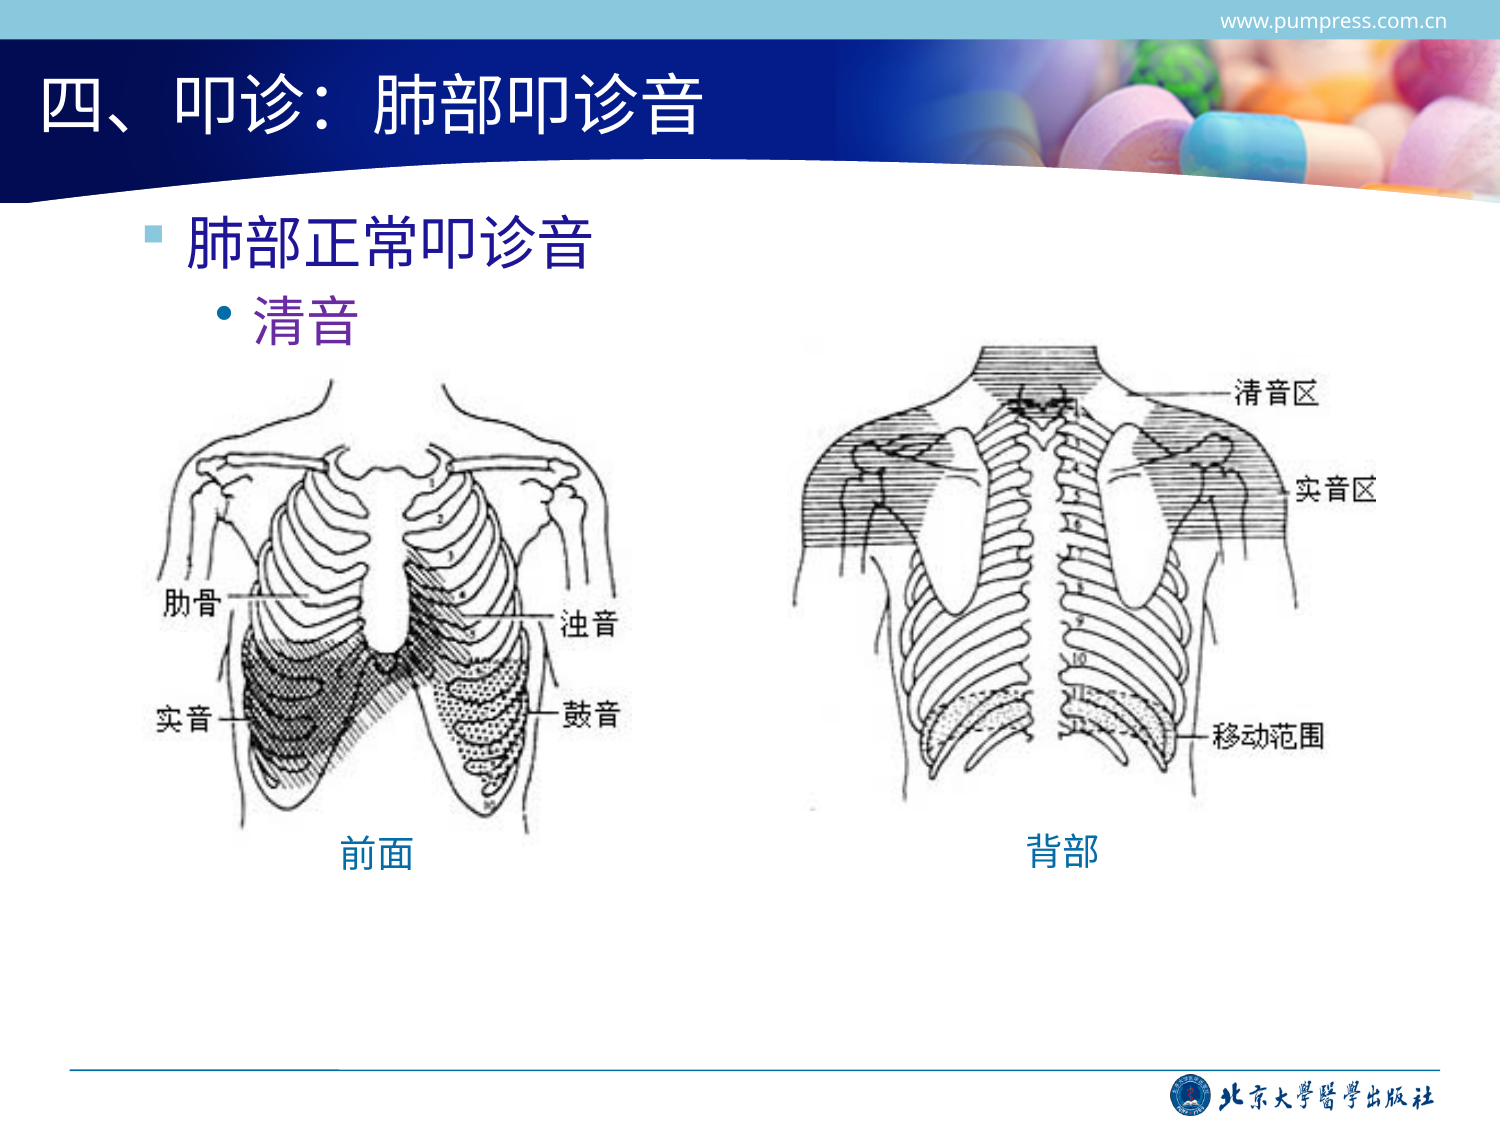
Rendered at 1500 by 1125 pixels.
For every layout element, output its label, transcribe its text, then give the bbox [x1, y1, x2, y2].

picture [0, 40, 1500, 203]
picture [142, 361, 632, 846]
picture [787, 337, 1377, 811]
text_box 前面 [325, 855, 430, 882]
slide_number www.pumpress.com.cn [1024, 0, 1463, 38]
title 四、叩诊：肺部叩诊音 [23, 56, 1349, 149]
text_box 背部 [1010, 820, 1116, 881]
list 肺部正常叩诊音 清音 [50, 199, 1463, 1025]
picture [1170, 1074, 1436, 1118]
